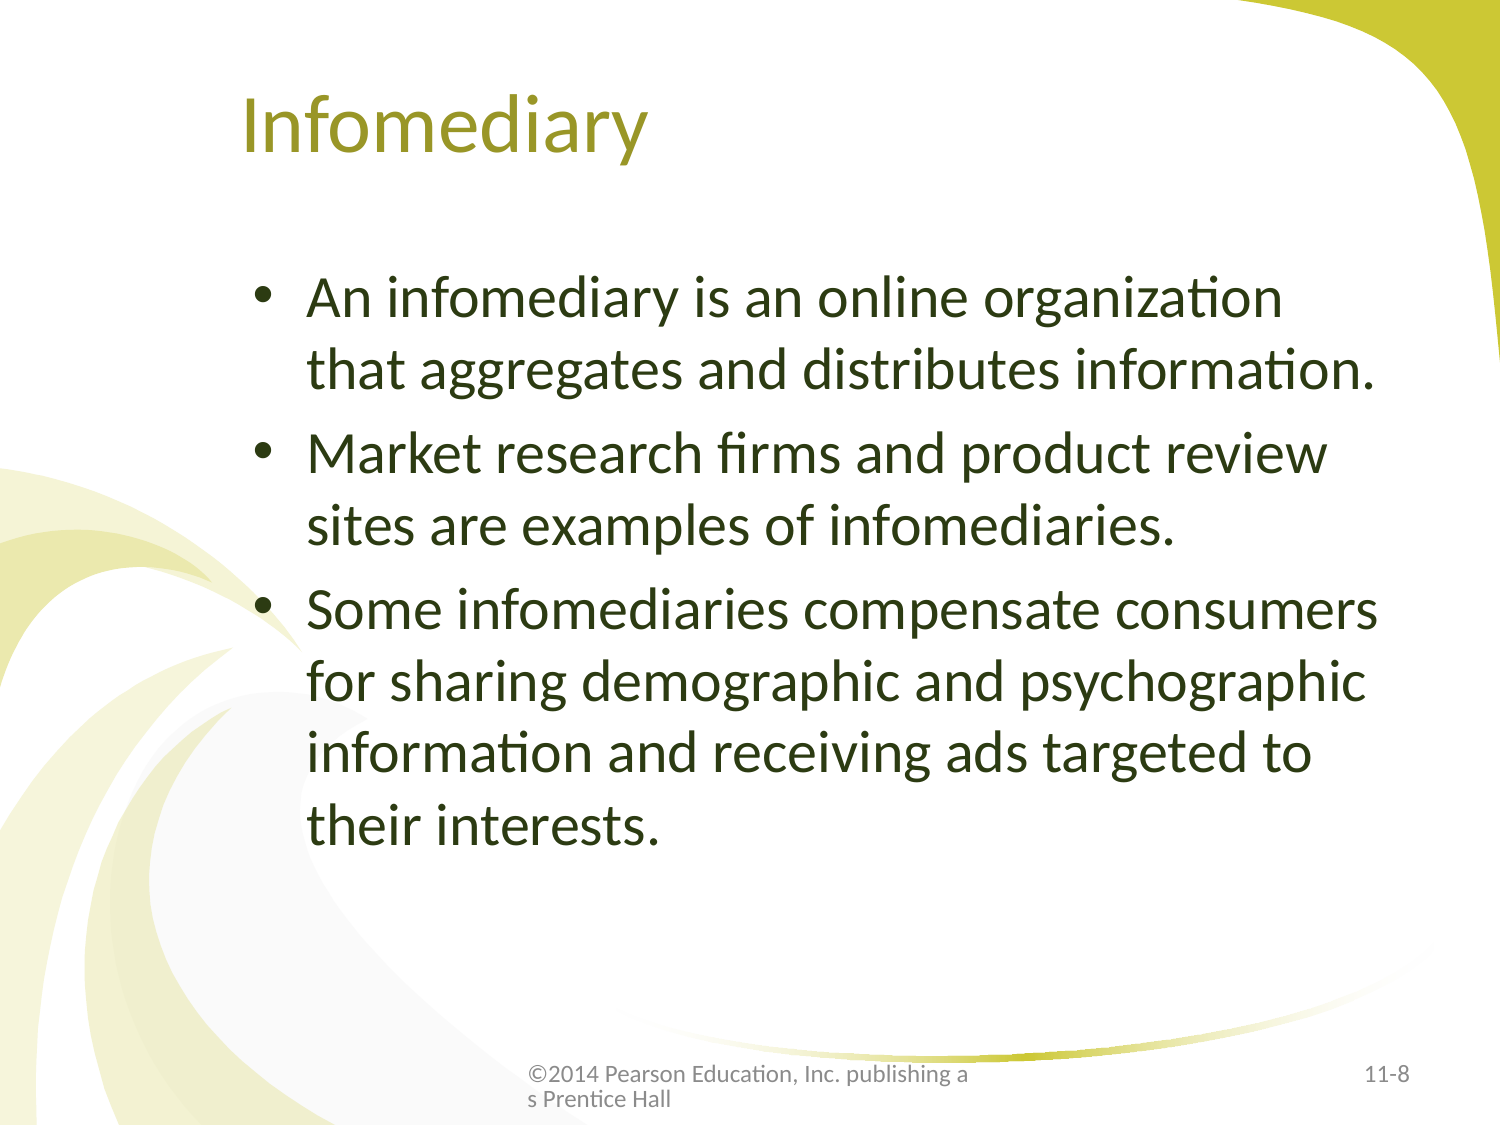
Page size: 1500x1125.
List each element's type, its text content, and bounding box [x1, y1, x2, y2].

slide_number 11-8 [1074, 1042, 1425, 1103]
title Infomediary [225, 37, 1438, 200]
footer ©2014 Pearson Education, Inc. publishing as Prentice Hall [512, 1042, 988, 1103]
list An infomediary is an online organization that aggregates and distributes information. Market research firms and product review sites are examples of infomediaries. Some infomediaries compensate consumers for sharing demographic and psychographic information and receiving ads targeted to their interests. [237, 249, 1400, 988]
